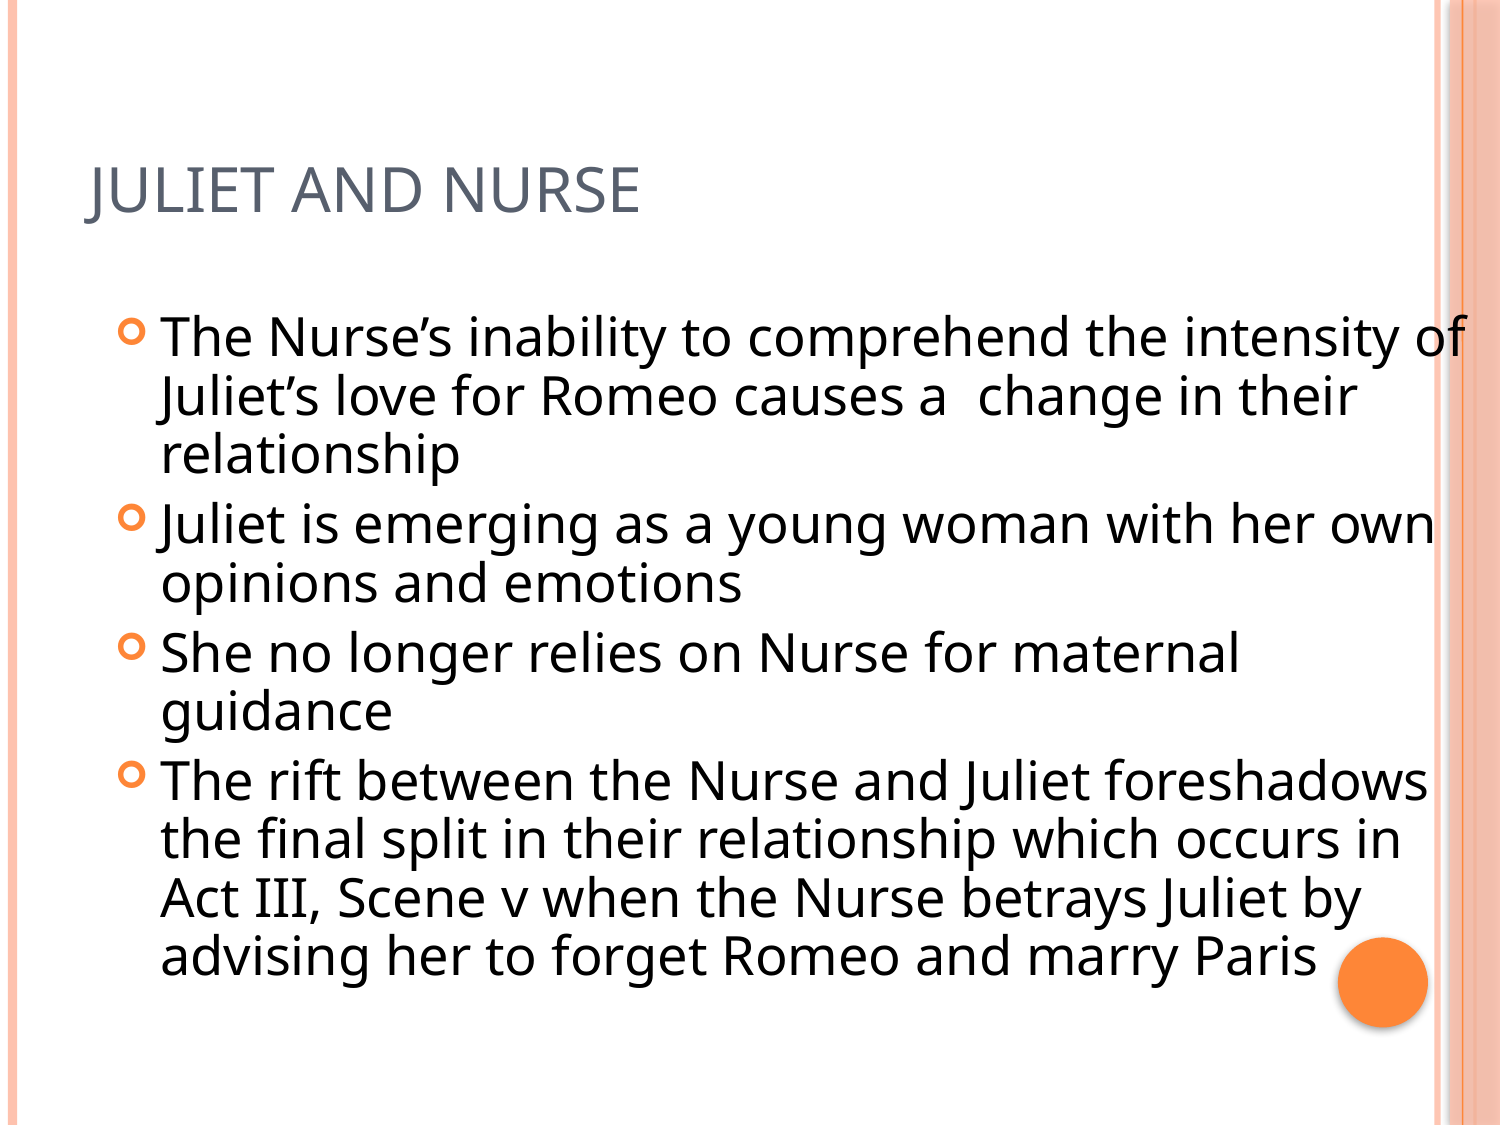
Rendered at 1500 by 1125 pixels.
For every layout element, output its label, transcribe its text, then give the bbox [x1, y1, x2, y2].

title Juliet and Nurse [75, 45, 1300, 233]
list The Nurse’s inability to comprehend the intensity of Juliet’s love for Romeo causes a change in their relationship Juliet is emerging as a young woman with her own opinions and emotions She no longer relies on Nurse for maternal guidance The rift between the Nurse and Juliet foreshadows the final split in their relationship which occurs in Act III, Scene v when the Nurse betrays Juliet by advising her to forget Romeo and marry Paris [100, 302, 1494, 1000]
